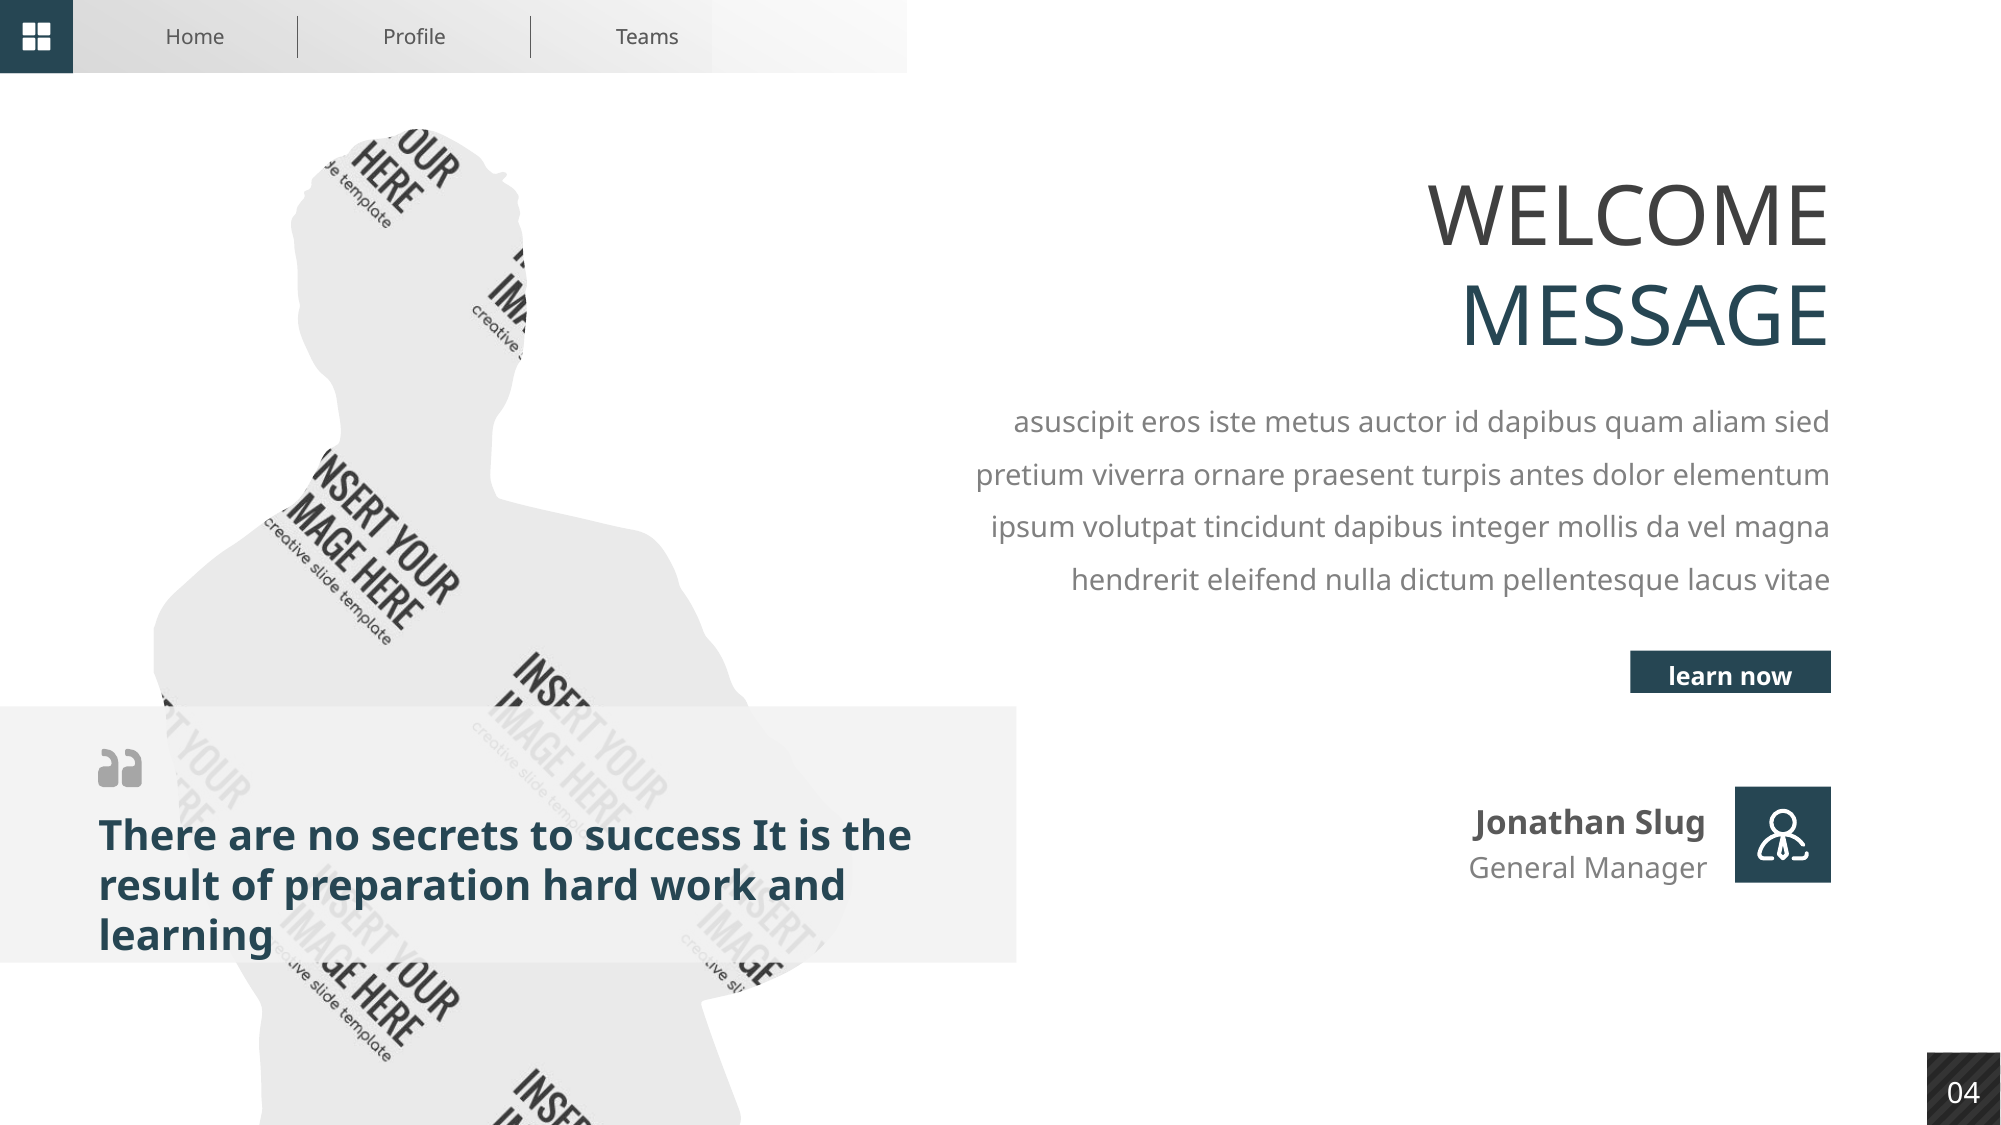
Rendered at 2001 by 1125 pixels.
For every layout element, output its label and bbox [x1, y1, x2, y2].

text_box [0, 0, 2001, 1125]
